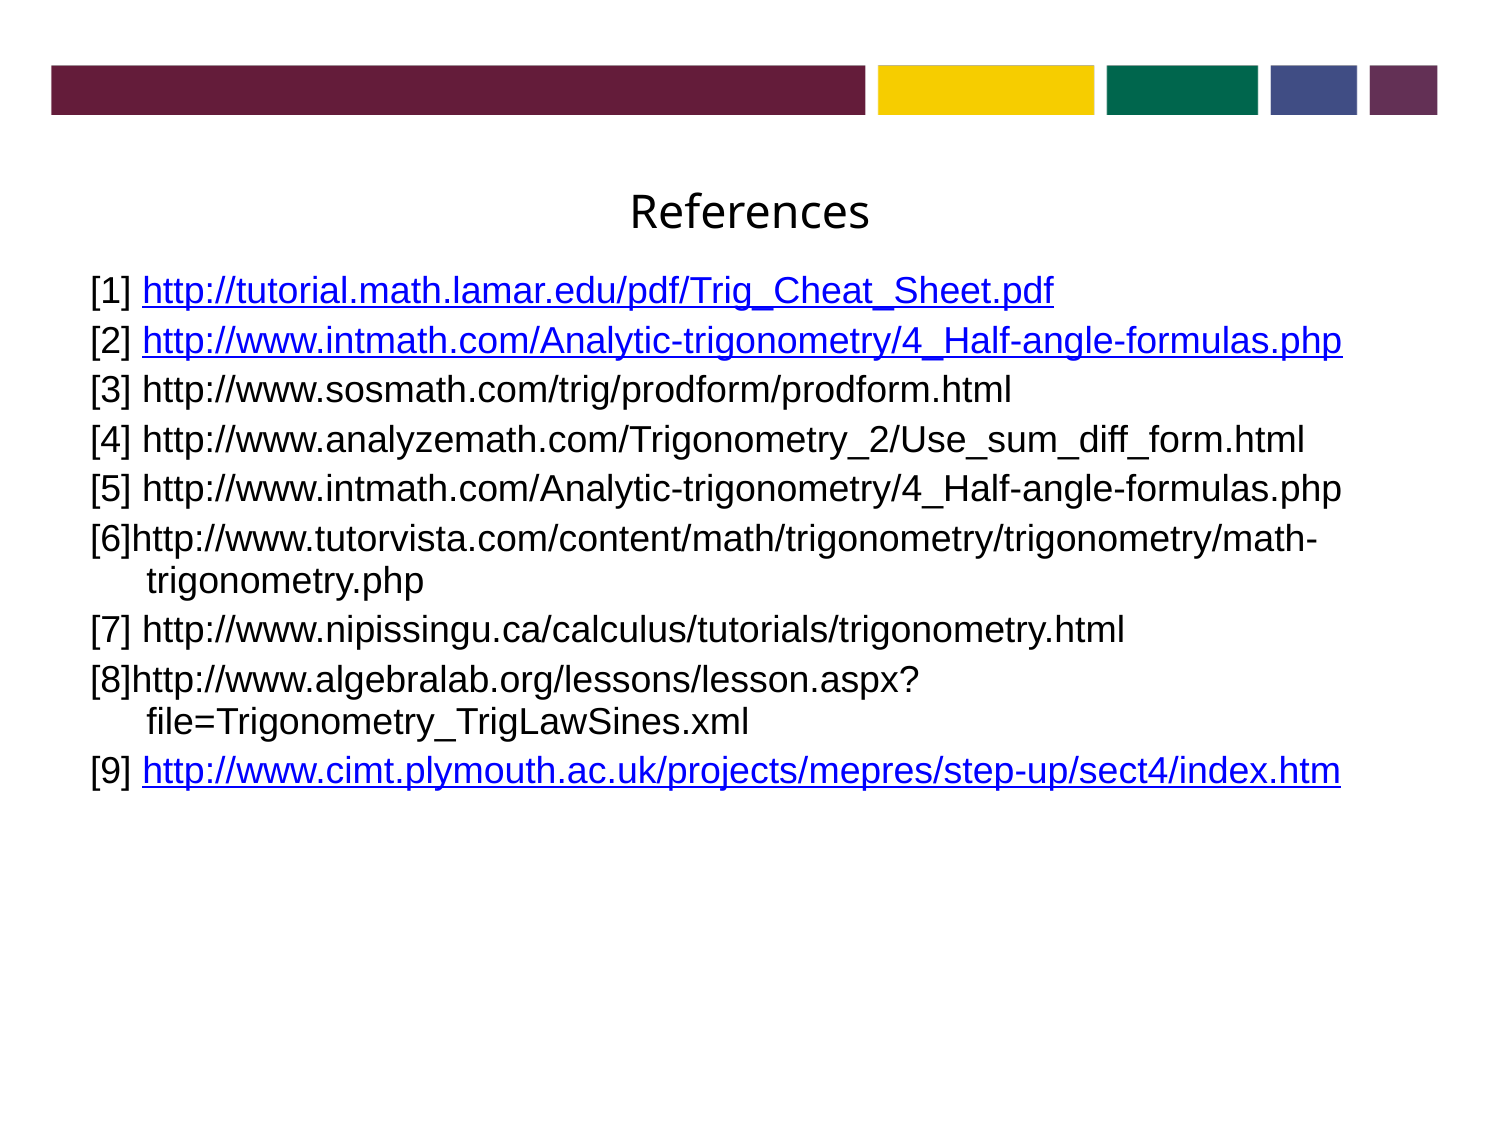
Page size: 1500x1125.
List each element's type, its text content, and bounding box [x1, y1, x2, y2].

list [1] http://tutorial.math.lamar.edu/pdf/Trig_Cheat_Sheet.pdf [2] http://www.intmath.com/Analytic-trigonometry/4_Half-angle-formulas.php [3] http://www.sosmath.com/trig/prodform/prodform.html [4] http://www.analyzemath.com/Trigonometry_2/Use_sum_diff_form.html [5] http://www.intmath.com/Analytic-trigonometry/4_Half-angle-formulas.php [6]http://www.tutorvista.com/content/math/trigonometry/trigonometry/math-trigonometry.php [7] http://www.nipissingu.ca/calculus/tutorials/trigonometry.html [8]http://www.algebralab.org/lessons/lesson.aspx?file=Trigonometry_TrigLawSines.xml [9] http://www.cimt.plymouth.ac.uk/projects/mepres/step-up/sect4/index.htm [75, 262, 1425, 1005]
title References [75, 123, 1425, 250]
picture [37, 49, 1438, 116]
